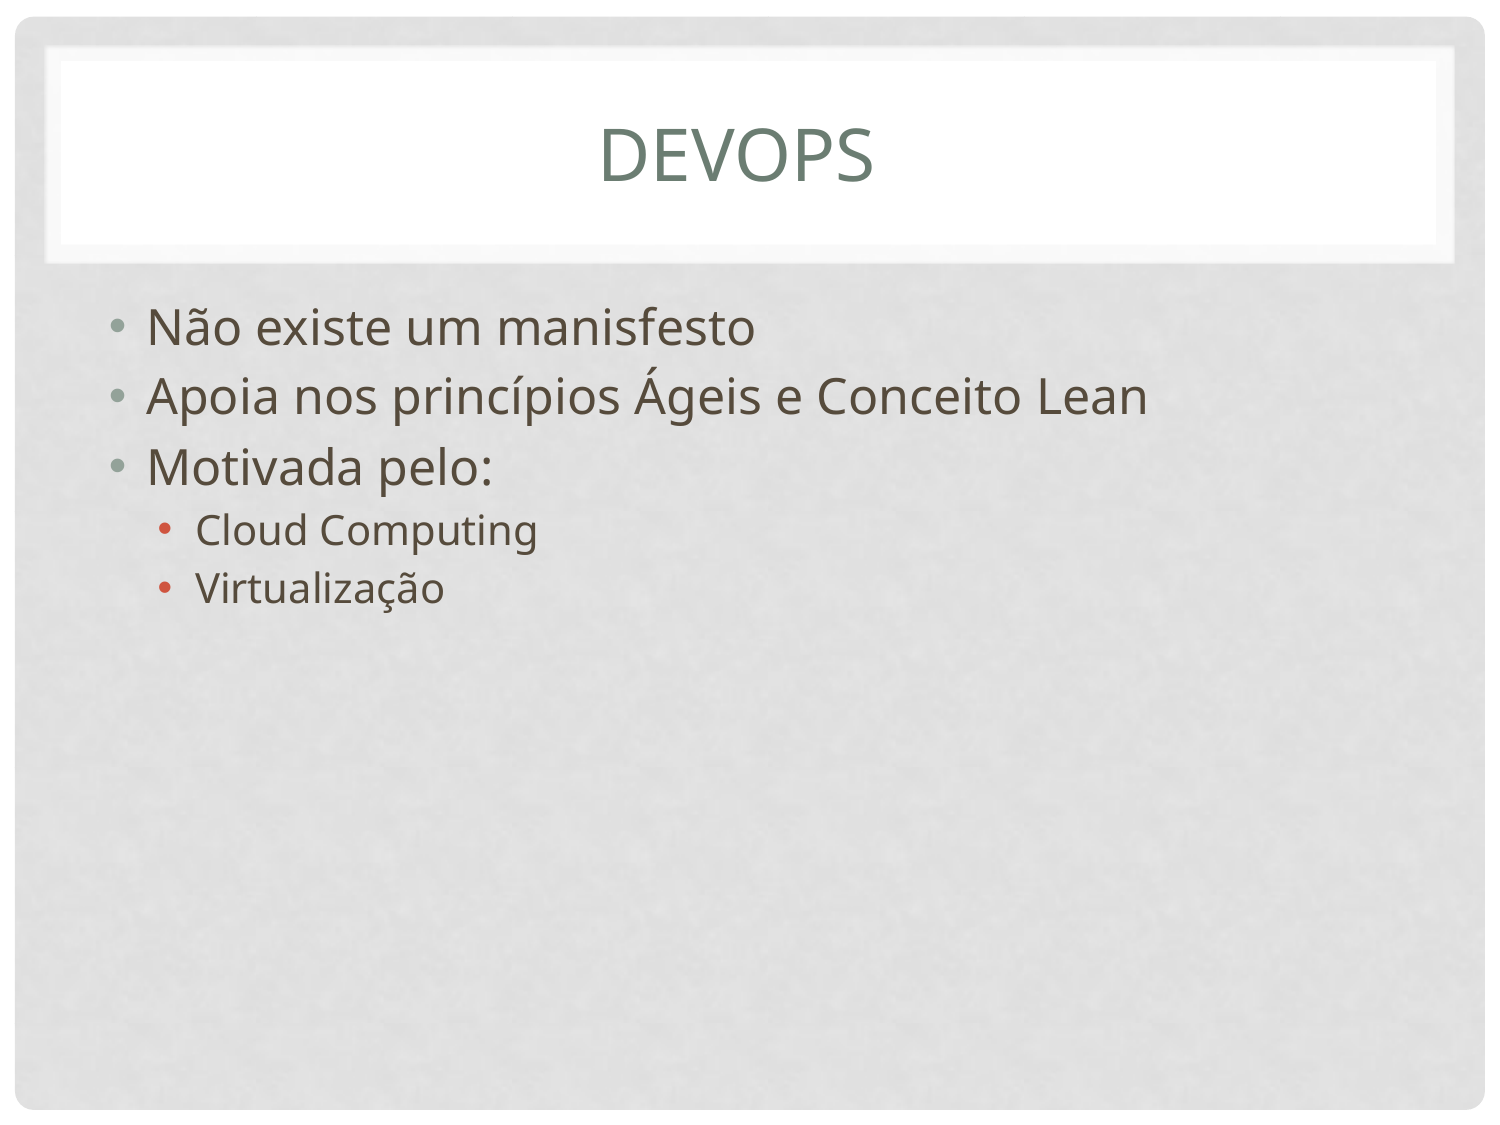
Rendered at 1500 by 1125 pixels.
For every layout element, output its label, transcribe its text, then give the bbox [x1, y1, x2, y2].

title DevOPS [69, 66, 1425, 238]
list Não existe um manisfesto Apoia nos princípios Ágeis e Conceito Lean Motivada pelo: Cloud Computing Virtualização [75, 287, 1425, 1005]
